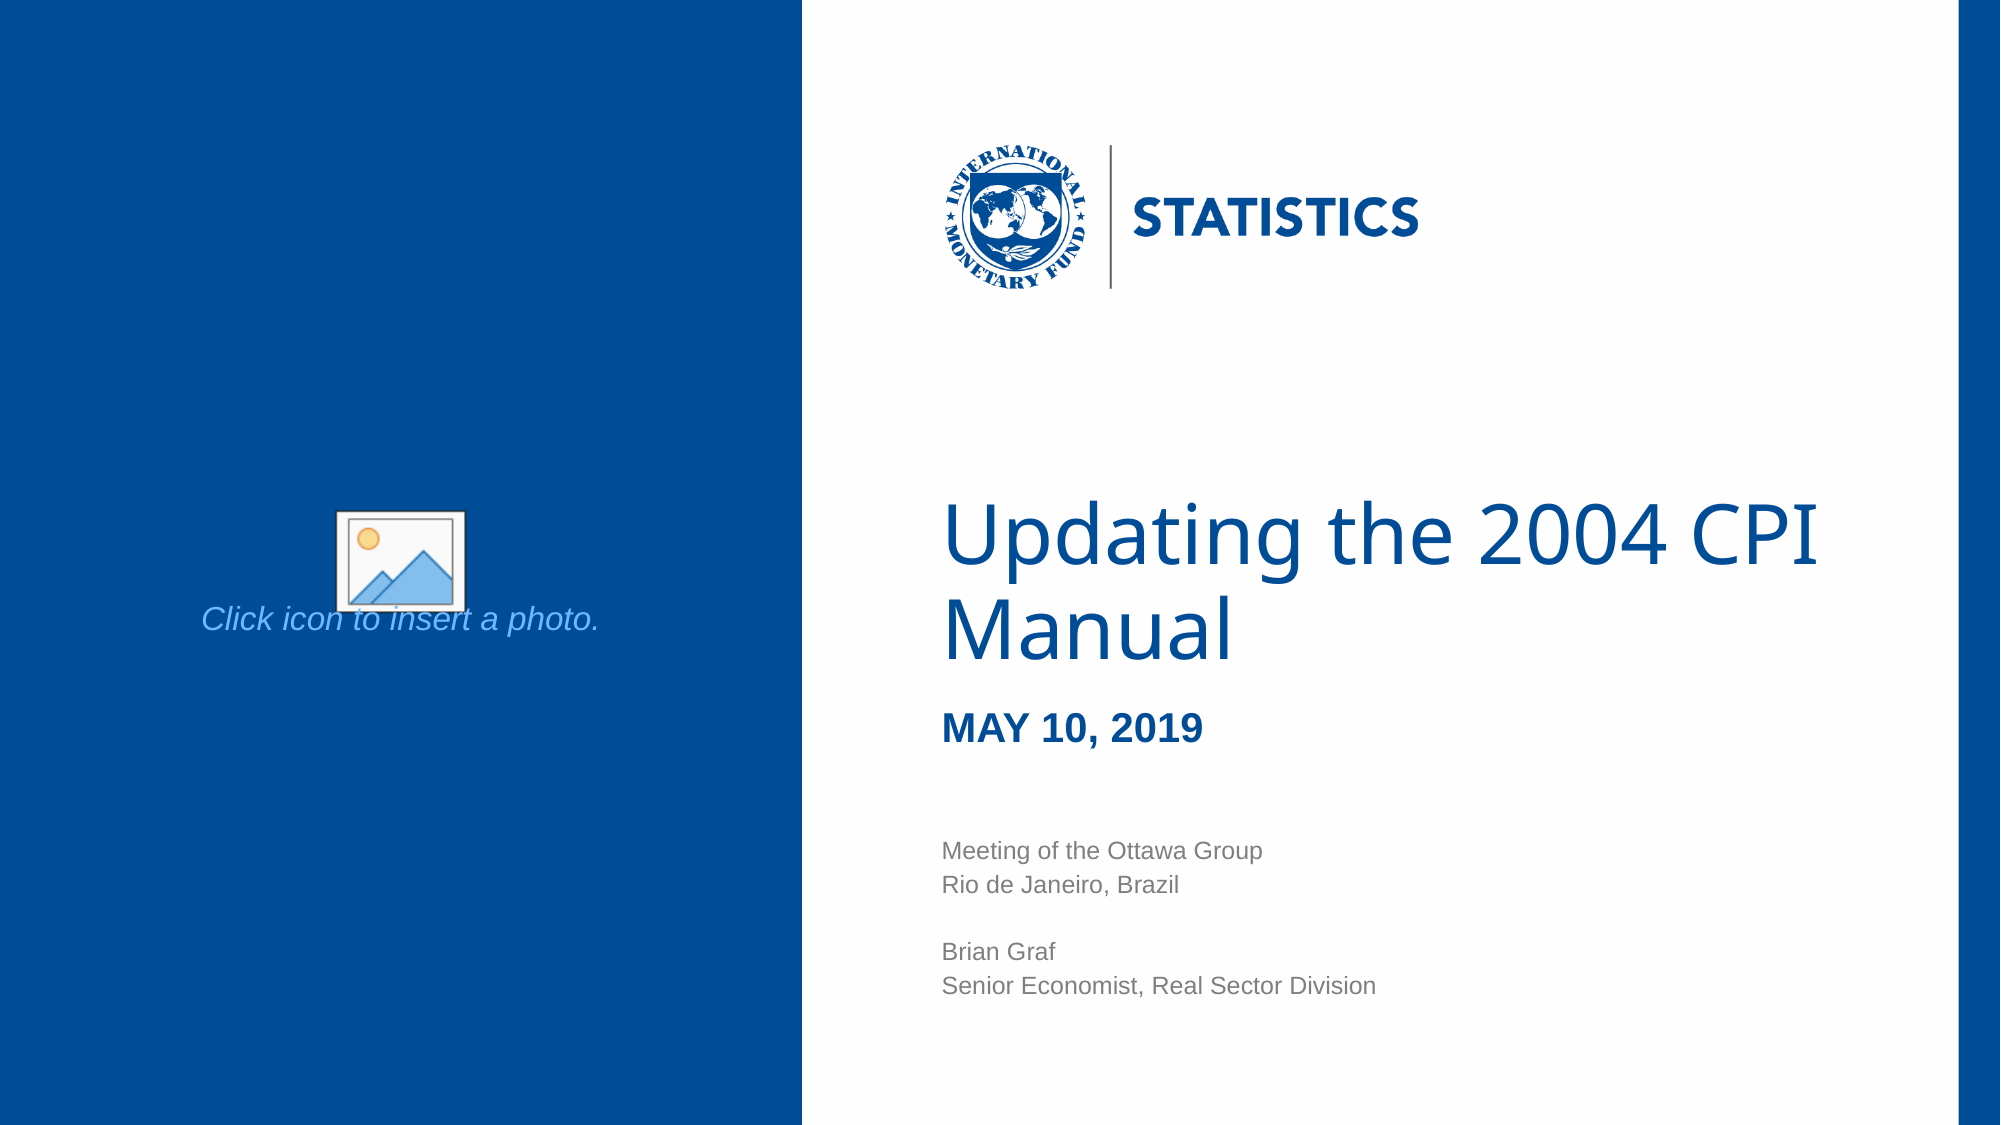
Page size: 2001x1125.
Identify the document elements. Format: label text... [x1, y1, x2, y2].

subtitle May 10, 2019 [941, 685, 1847, 762]
title Updating the 2004 CPI Manual [941, 318, 1847, 685]
picture [922, 122, 1443, 311]
list Meeting of the Ottawa Group Rio de Janeiro, Brazil Brian Graf Senior Economist, Real Sector Division [941, 800, 1847, 1000]
picture [0, 0, 803, 1125]
